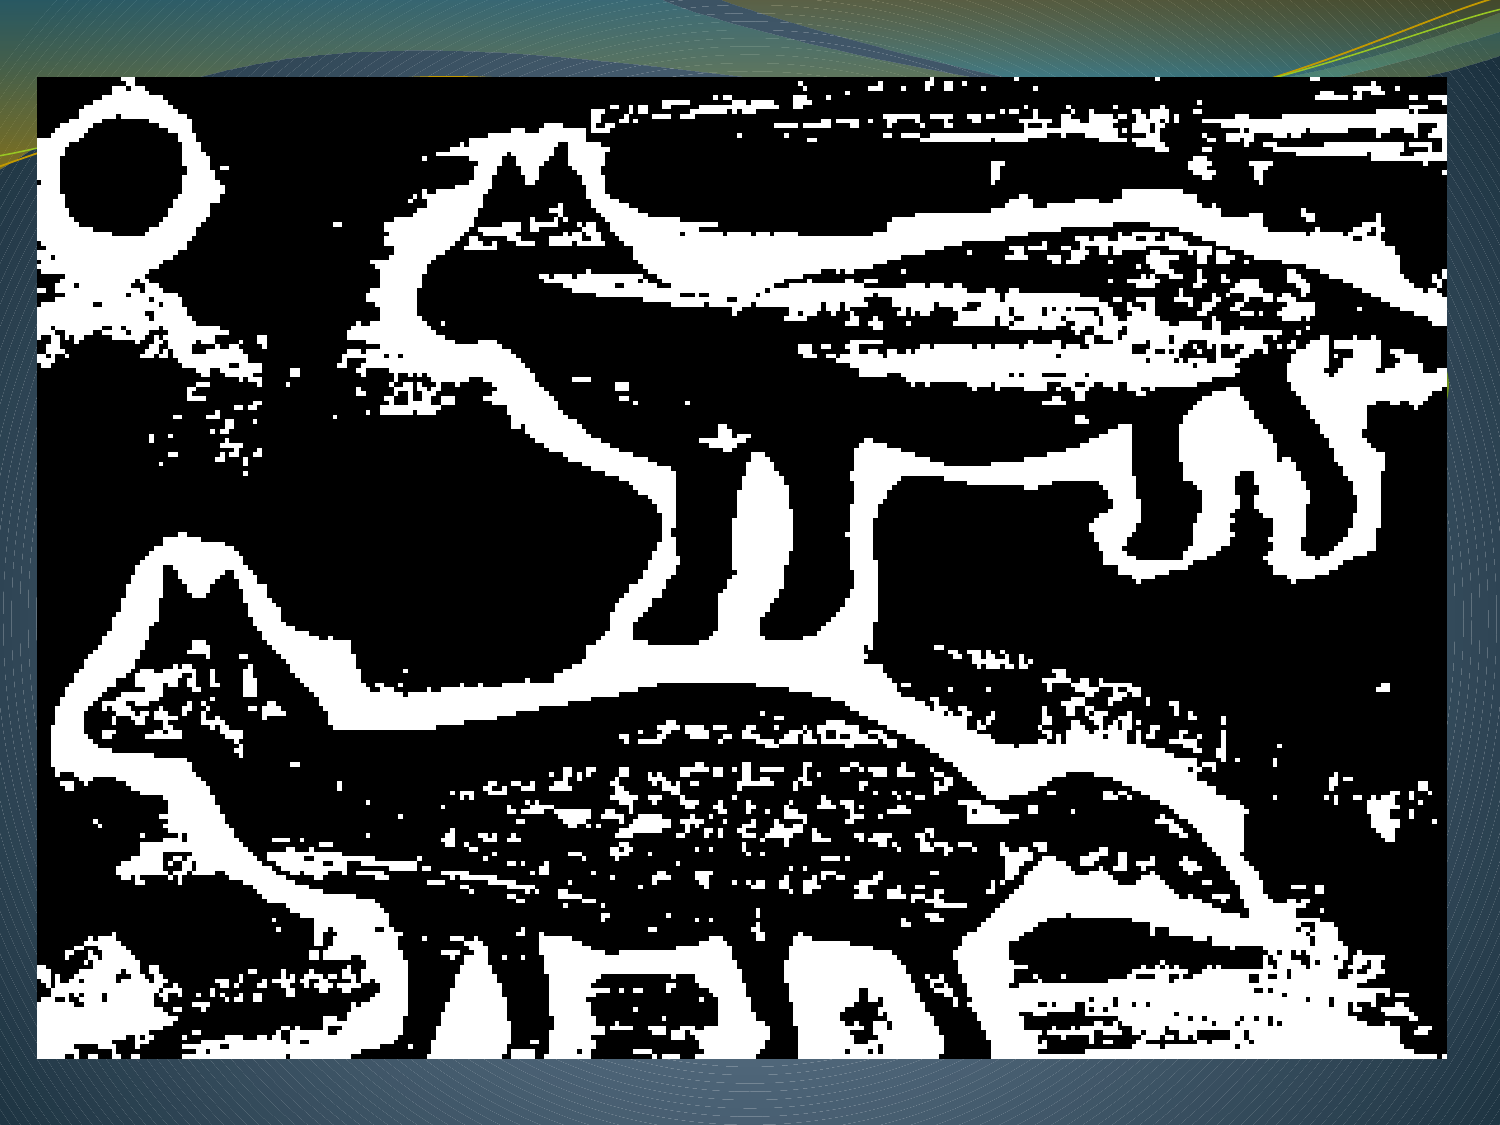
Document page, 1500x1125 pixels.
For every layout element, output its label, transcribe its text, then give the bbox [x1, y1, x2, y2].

title Поиск решения проблемы [41, 42, 1459, 209]
picture [37, 76, 1448, 1059]
